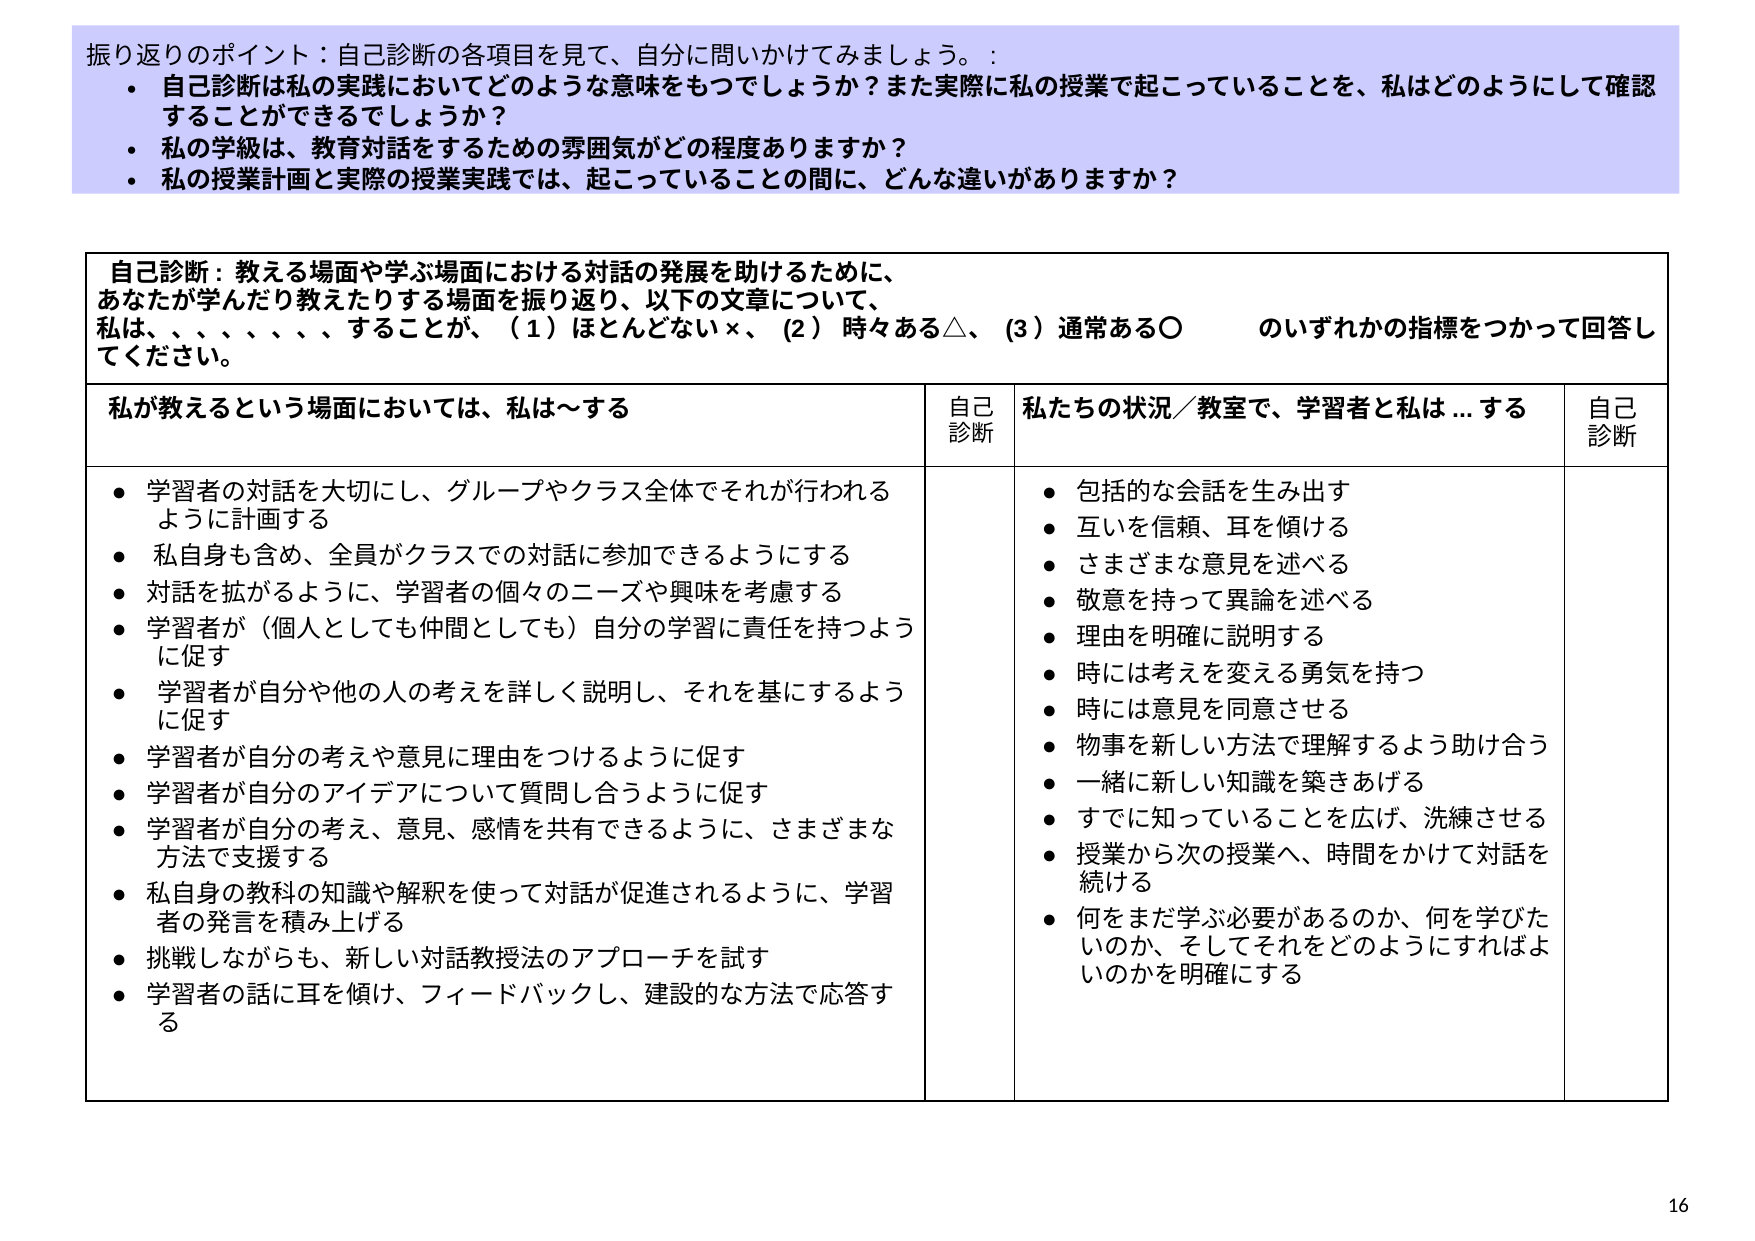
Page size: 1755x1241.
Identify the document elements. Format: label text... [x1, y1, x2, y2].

table_header 自己診断: 教える場面や学ぶ場面における対話の発展を助けるために、 あなたが学んだり教えたりする場面を振り返り、以下の文章について、 私は、、、、、、、、することが、（1）ほとんどない×、 (2） 時々ある△、 (3）通常ある〇 のいずれかの指標をつかって回答してください。 [87, 254, 1667, 383]
table_cell ● 学習者の対話を大切にし、グループやクラス全体でそれが行われるように計画する ● 私自身も含め、全員がクラスでの対話に参加できるようにする ● 対話を拡がるように、学習者の個々のニーズや興味を考慮する ● 学習者が（個人としても仲間としても）自分の学習に責任を持つように促す ● 学習者が自分や他の人の考えを詳しく説明し、それを基にするように促す ● 学習者が自分の考えや意見に理由をつけるように促す ● 学習者が自分のアイデアについて質問し合うように促す ● 学習者が自分の考え、意見、感情を共有できるように、さまざまな方法で支援する ● 私自身の教科の知識や解釈を使って対話が促進されるように、学習者の発言を積み上げる ● 挑戦しながらも、新しい対話教授法のアプローチを試す ● 学習者の話に耳を傾け、フィードバックし、建設的な方法で応答する [87, 467, 924, 1100]
table_cell 私が教えるという場面においては、私は～する [87, 385, 924, 466]
table_cell 自己診断 [1565, 385, 1667, 466]
table_cell ● 包括的な会話を生み出す ● 互いを信頼、耳を傾ける ● さまざまな意見を述べる ● 敬意を持って異論を述べる ● 理由を明確に説明する ● 時には考えを変える勇気を持つ ● 時には意見を同意させる ● 物事を新しい方法で理解するよう助け合う ● 一緒に新しい知識を築きあげる ● すでに知っていることを広げ、洗練させる ● 授業から次の授業へ、時間をかけて対話を続ける ● 何をまだ学ぶ必要があるのか、何を学びたいのか、そしてそれをどのようにすればよいのかを明確にする [1015, 467, 1564, 1100]
table_cell [926, 467, 1014, 1100]
slide_number 16 [1661, 1189, 1698, 1241]
table_cell [1565, 467, 1667, 1100]
table_cell 私たちの状況／教室で、学習者と私は...する [1015, 385, 1564, 466]
table_cell 自己診断 [926, 385, 1014, 466]
text_box 振り返りのポイント：自己診断の各項目を見て、自分に問いかけてみましょう。: 自己診断は私の実践においてどのような意味をもつでしょうか？また実際に私の授業で起こっていることを、私はどのようにして確認することができるでしょうか？ 私の学級は、教育対話をするための雰囲気がどの程度ありますか？ 私の授業計画と実際の授業実践では、起こっていることの間に、どんな違いがありますか？ [71, 25, 1680, 194]
